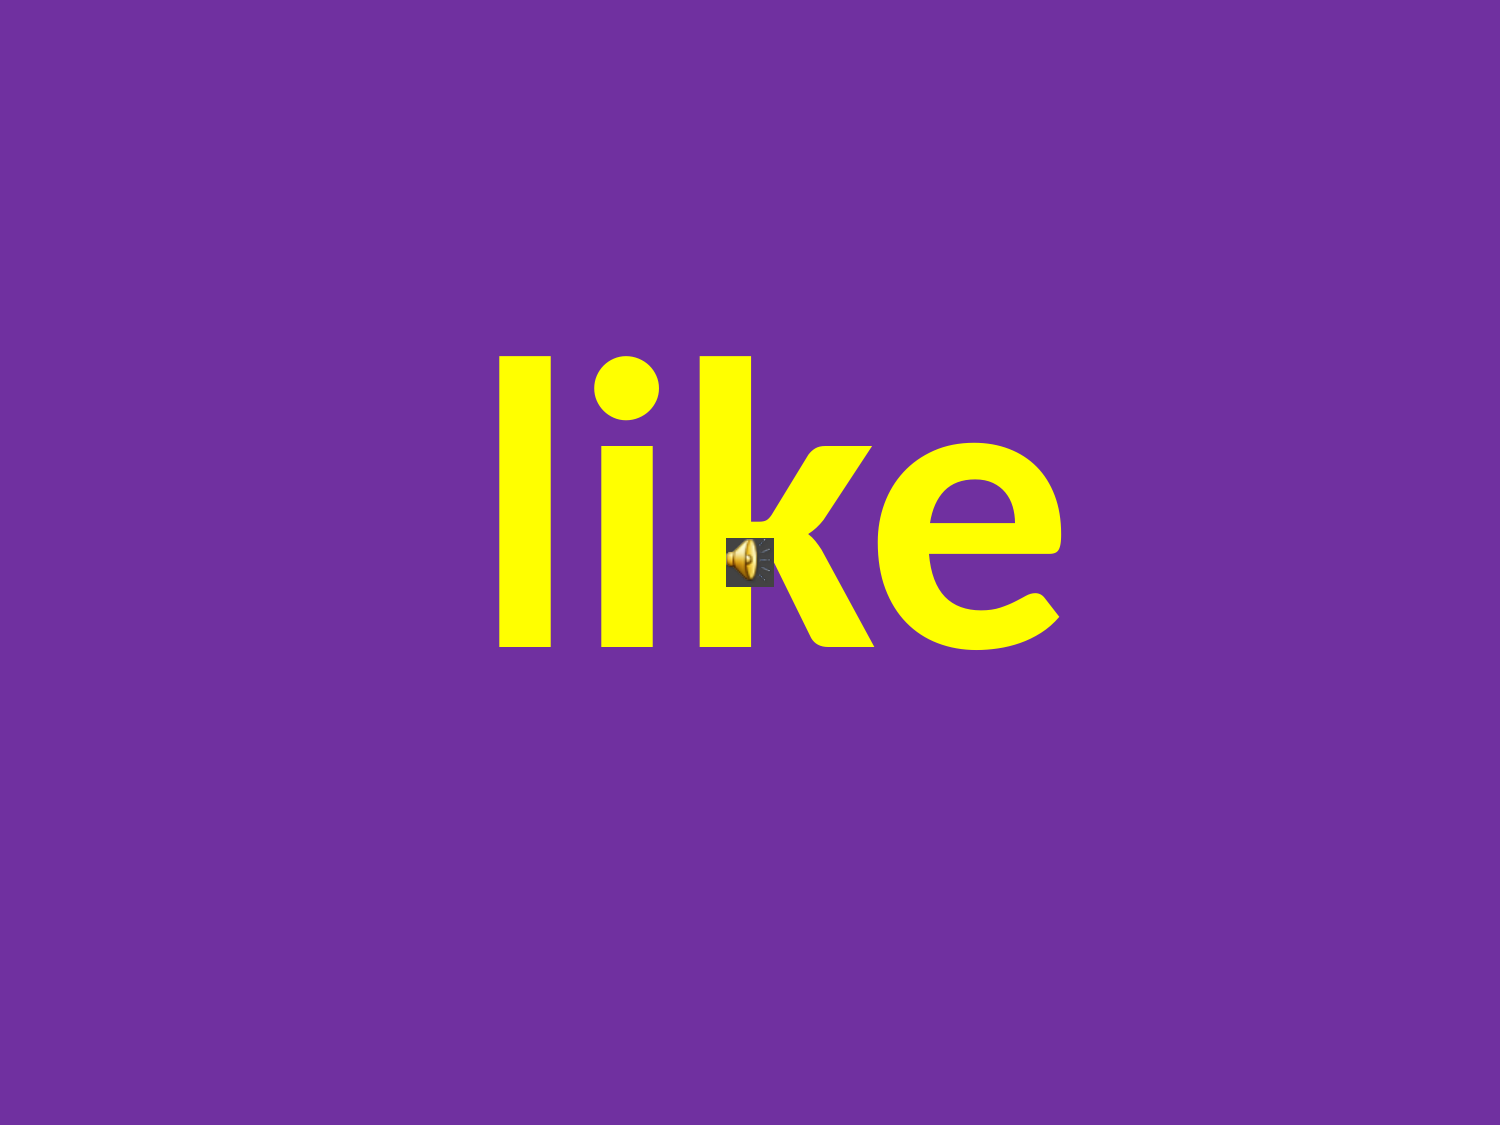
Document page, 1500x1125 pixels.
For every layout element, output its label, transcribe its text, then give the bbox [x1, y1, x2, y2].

text_box like [99, 224, 1450, 738]
picture [724, 537, 776, 588]
